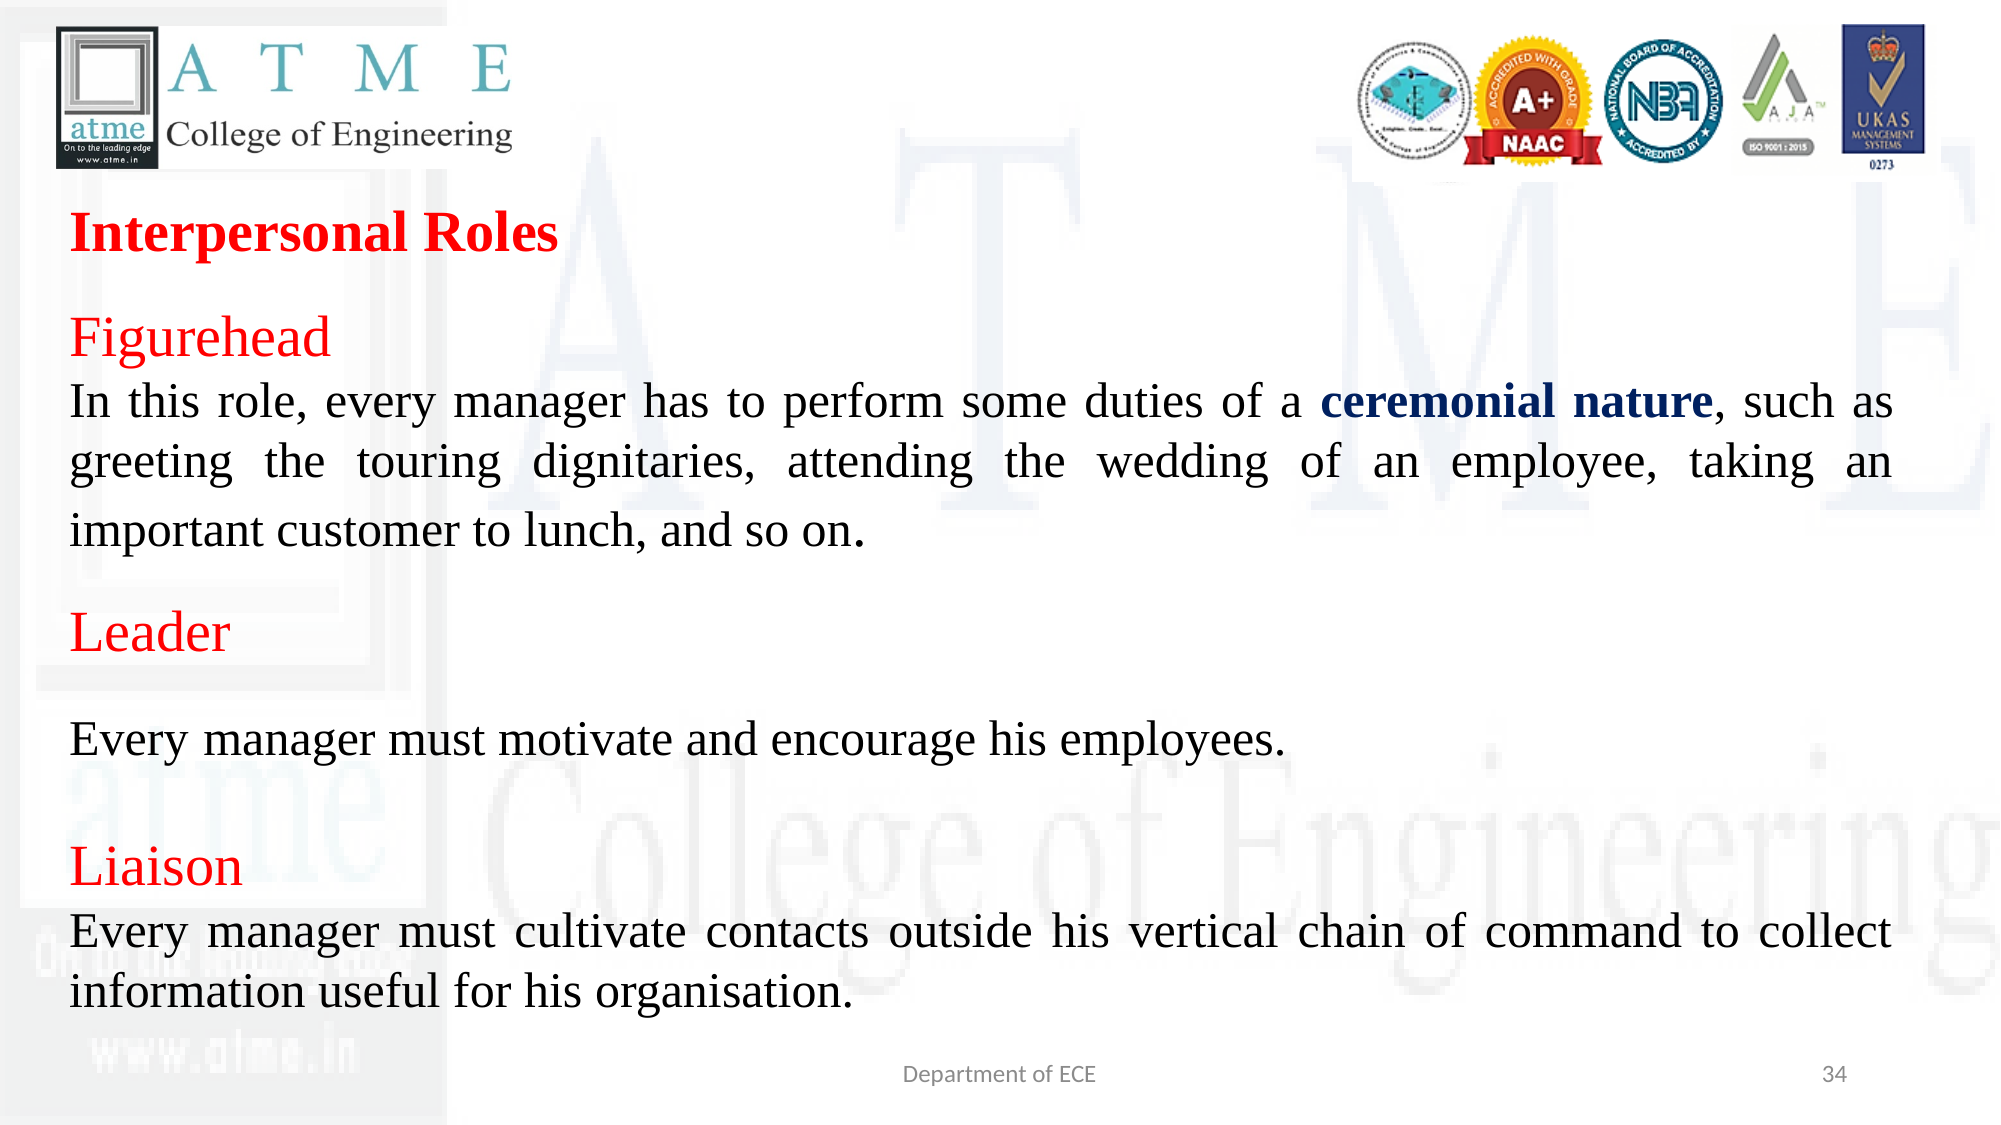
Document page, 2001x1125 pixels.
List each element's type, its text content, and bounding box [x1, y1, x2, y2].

slide_number 34 [1412, 1042, 1863, 1103]
footer Department of ECE [662, 1042, 1338, 1103]
picture [1352, 24, 1941, 185]
picture [56, 26, 512, 169]
text_box Interpersonal Roles Figurehead In this role, every manager has to perform some duties of a ceremonial nature, such as greeting the touring dignitaries, attending the wedding of an employee, taking an important customer to lunch, and so on. Leader Every manager must motivate and encourage his employees. Liaison Every manager must cultivate contacts outside his vertical chain of command to collect information useful for his organisation. [54, 185, 1909, 1025]
